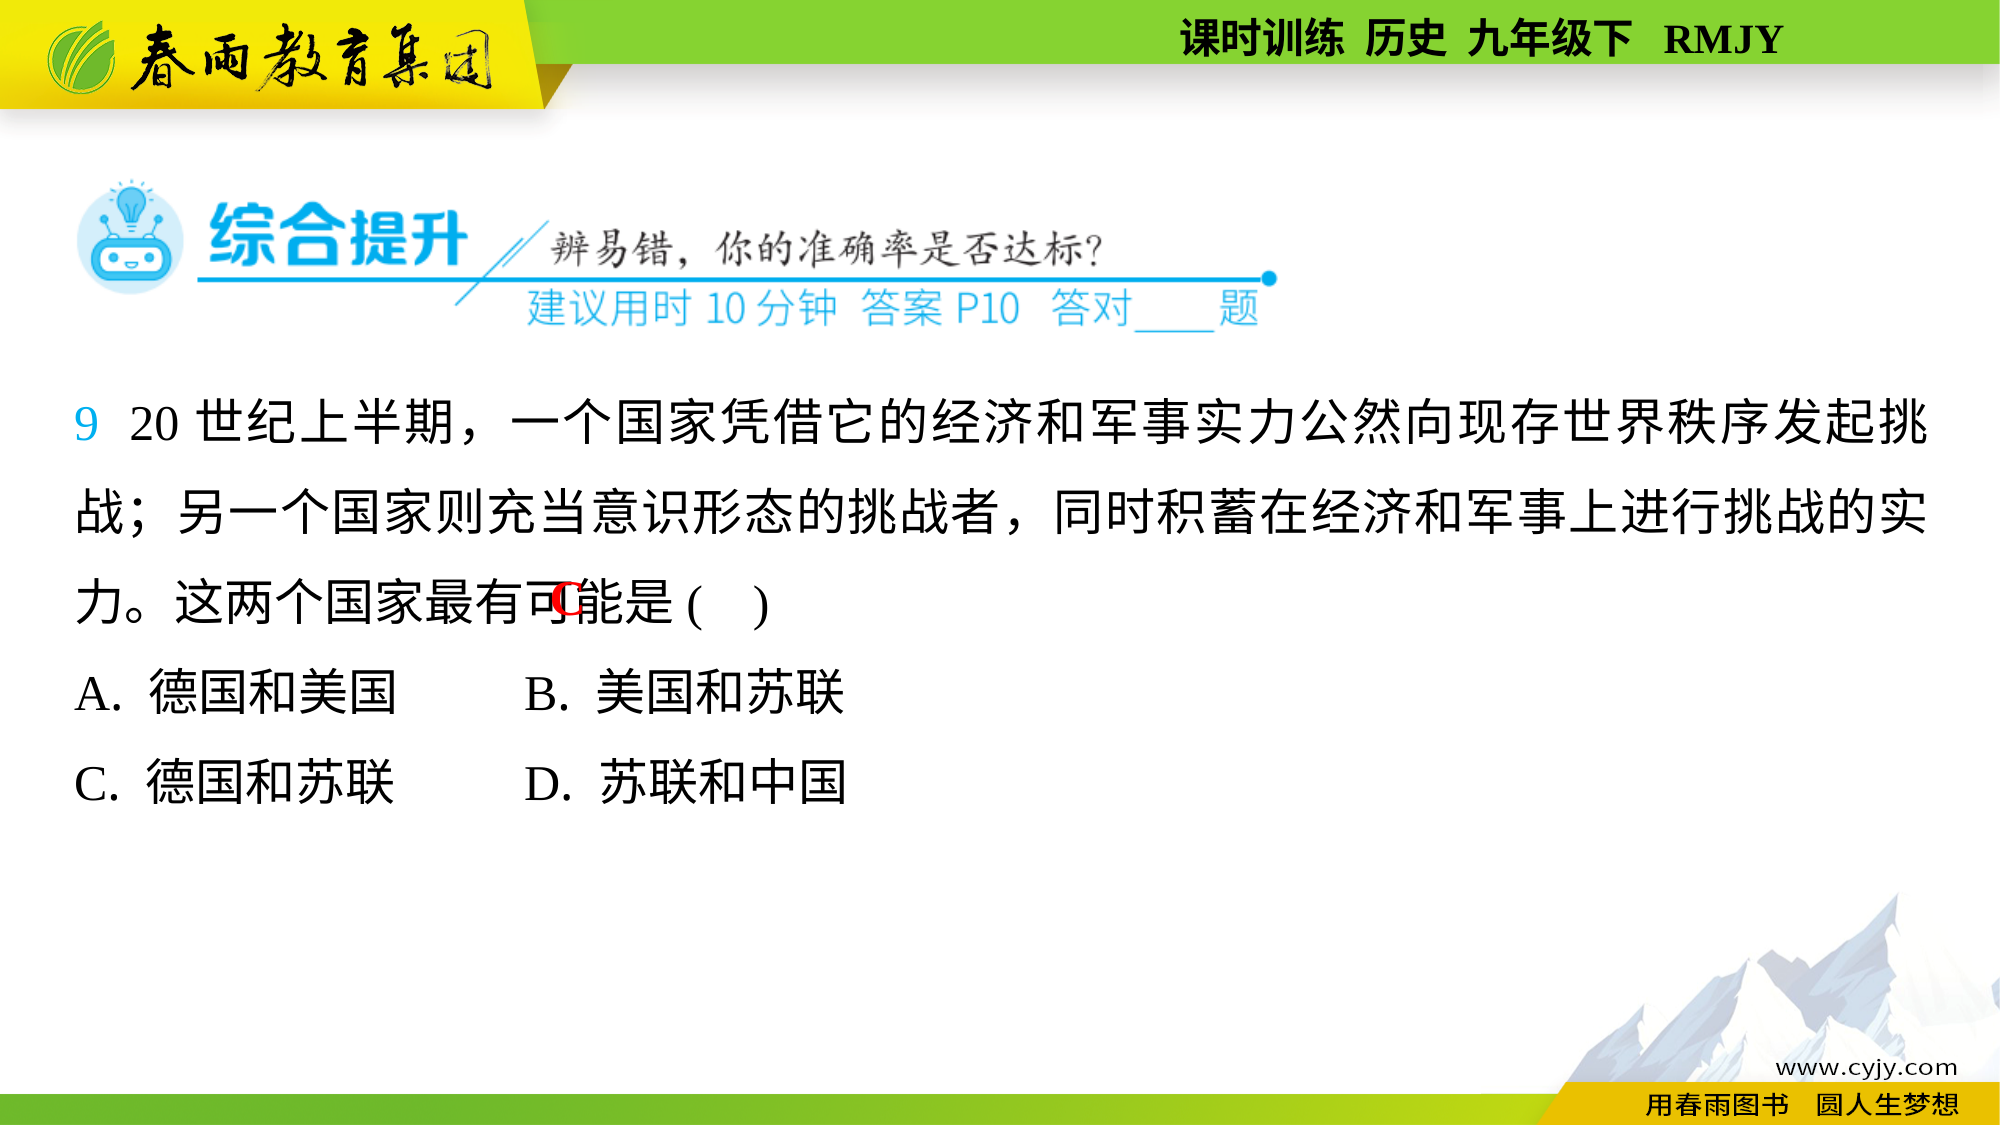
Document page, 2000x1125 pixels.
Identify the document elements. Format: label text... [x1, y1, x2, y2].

list 9 20世纪上半期，一个国家凭借它的经济和军事实力公然向现存世界秩序发起挑战；另一个国家则充当意识形态的挑战者，同时积蓄在经济和军事上进行挑战的实力。这两个国家最有可能是( ) A. 德国和美国 B. 美国和苏联 C. 德国和苏联 D. 苏联和中国 [59, 352, 1944, 823]
text_box C [534, 557, 601, 633]
picture [0, 0, 2000, 1125]
